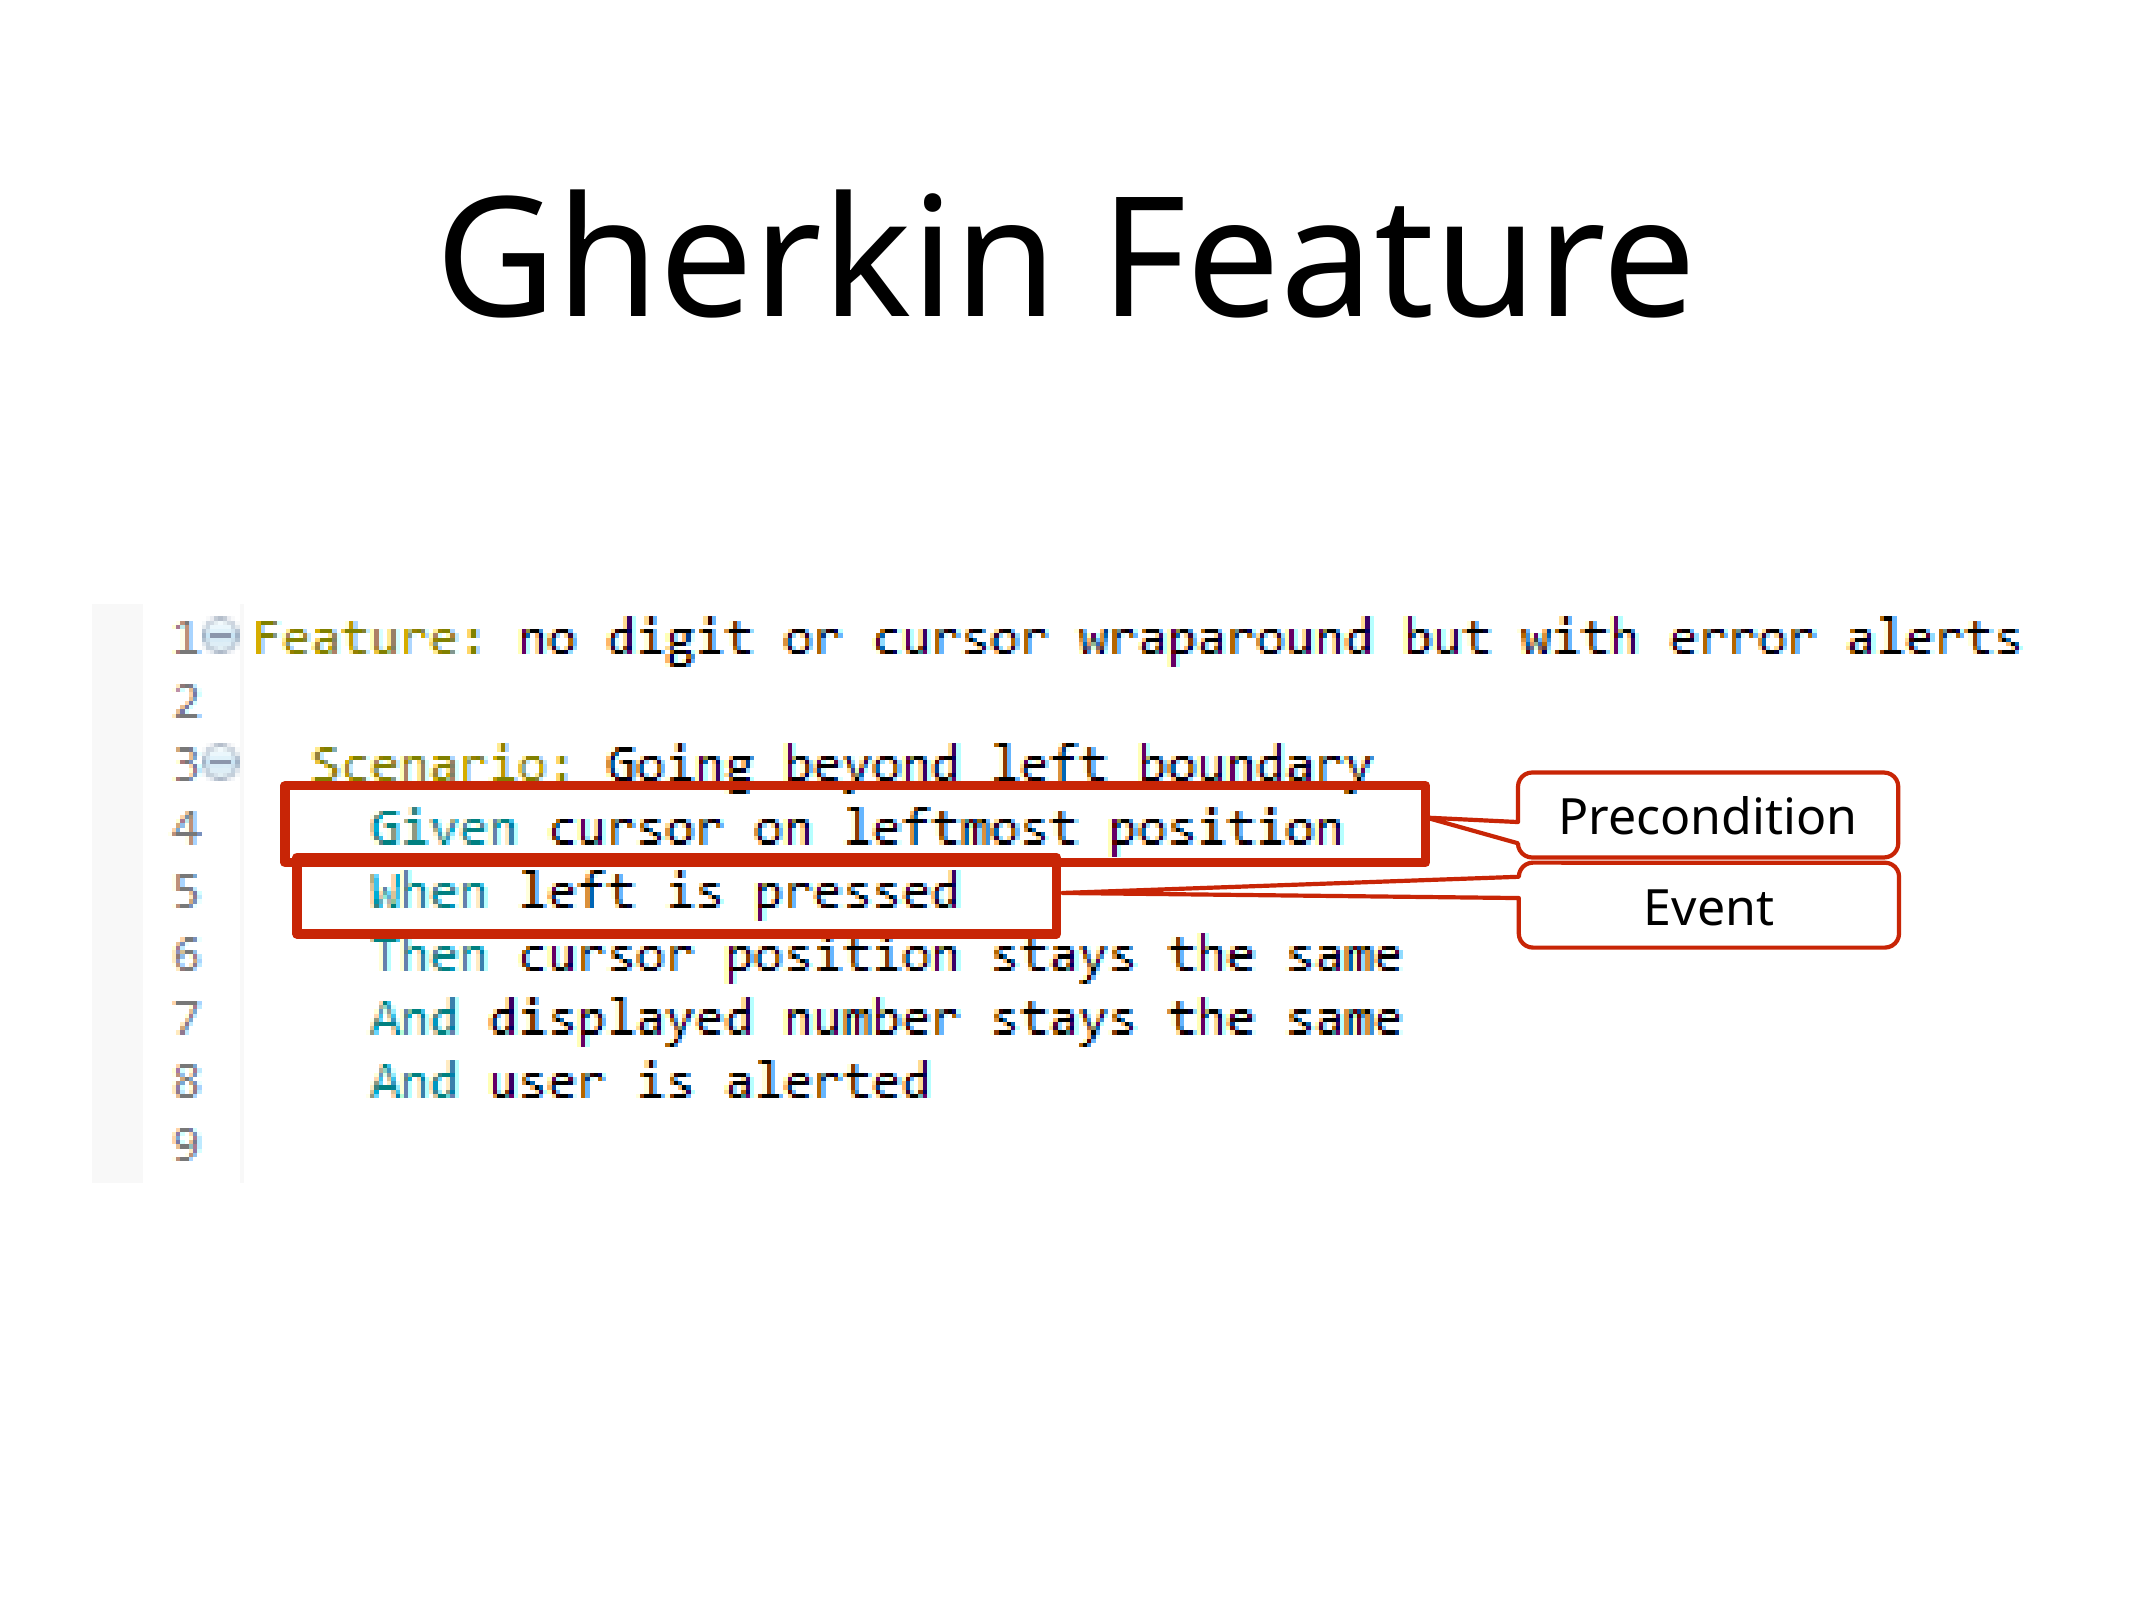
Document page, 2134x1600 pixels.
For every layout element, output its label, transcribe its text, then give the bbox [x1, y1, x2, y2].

title Gherkin Feature [155, 72, 1978, 428]
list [84, 600, 2049, 1183]
